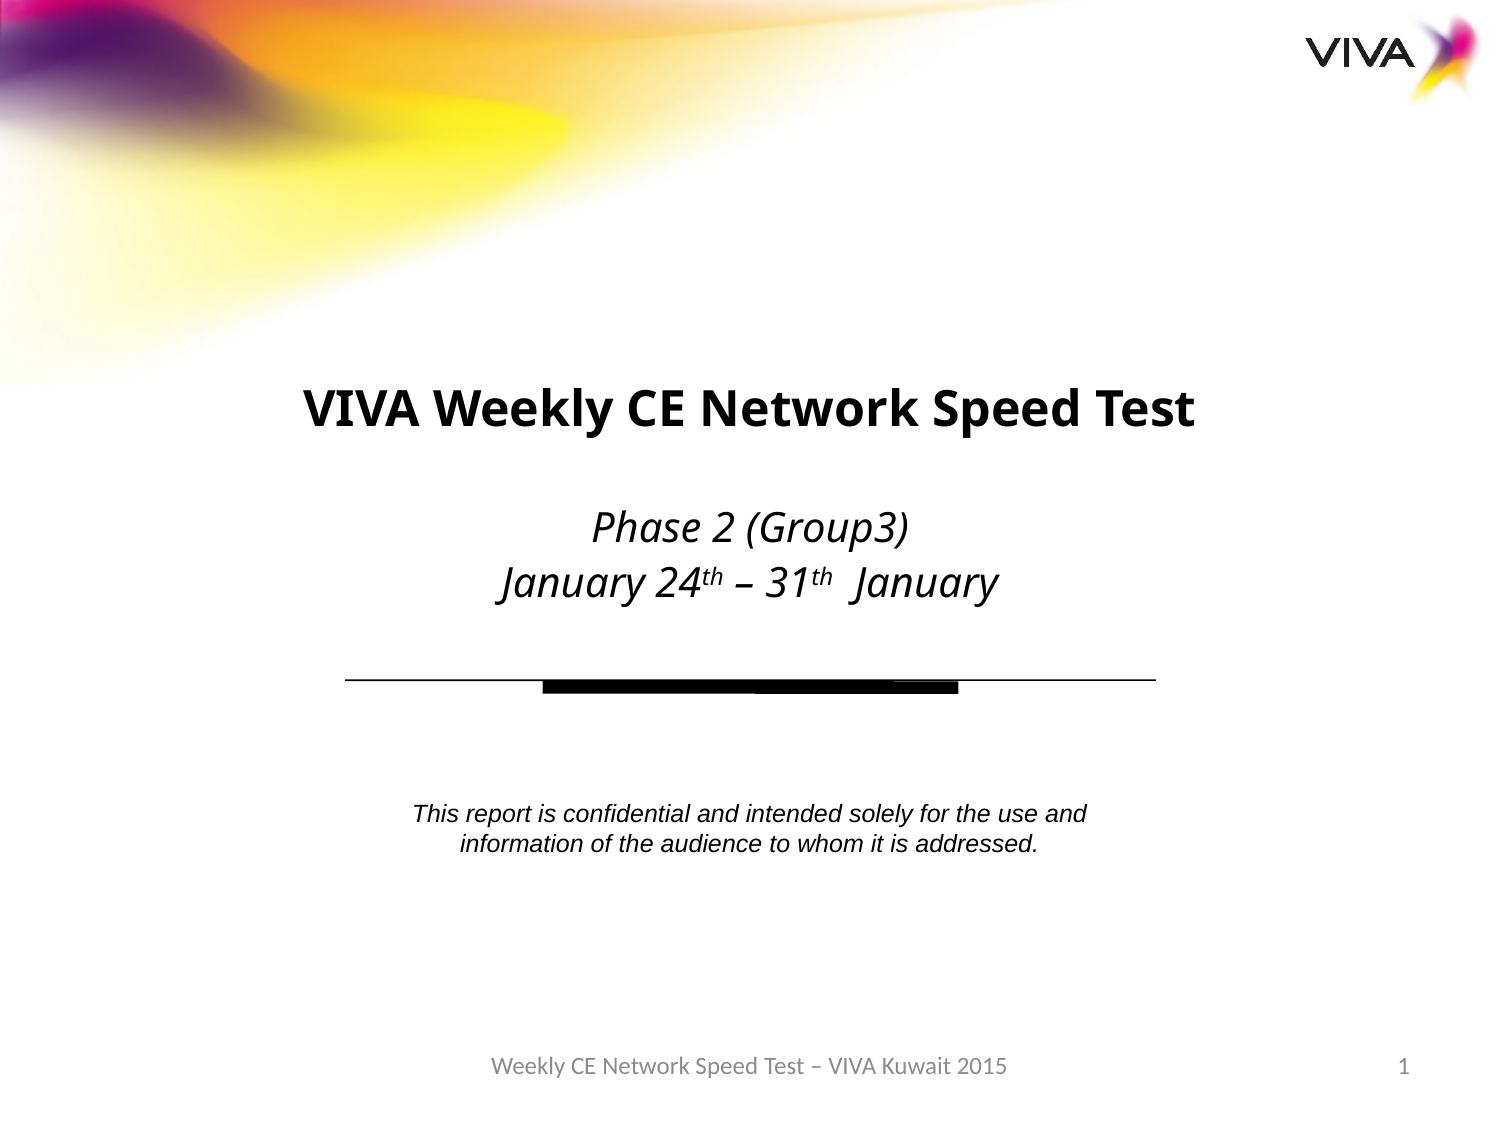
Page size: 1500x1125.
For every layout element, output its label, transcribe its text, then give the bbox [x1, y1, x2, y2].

picture [0, 0, 1089, 386]
text_box This report is confidential and intended solely for the use and information of the audience to whom it is addressed. [411, 797, 1089, 858]
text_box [344, 679, 1156, 688]
picture [1300, 12, 1485, 105]
text_box VIVA Weekly CE Network Speed Test Phase 2 (Group3) January 24th – 31th January [205, 376, 1295, 662]
text_box Weekly CE Network Speed Test – VIVA Kuwait 2015 [205, 1042, 1074, 1103]
text_box 1 [1074, 1042, 1425, 1103]
